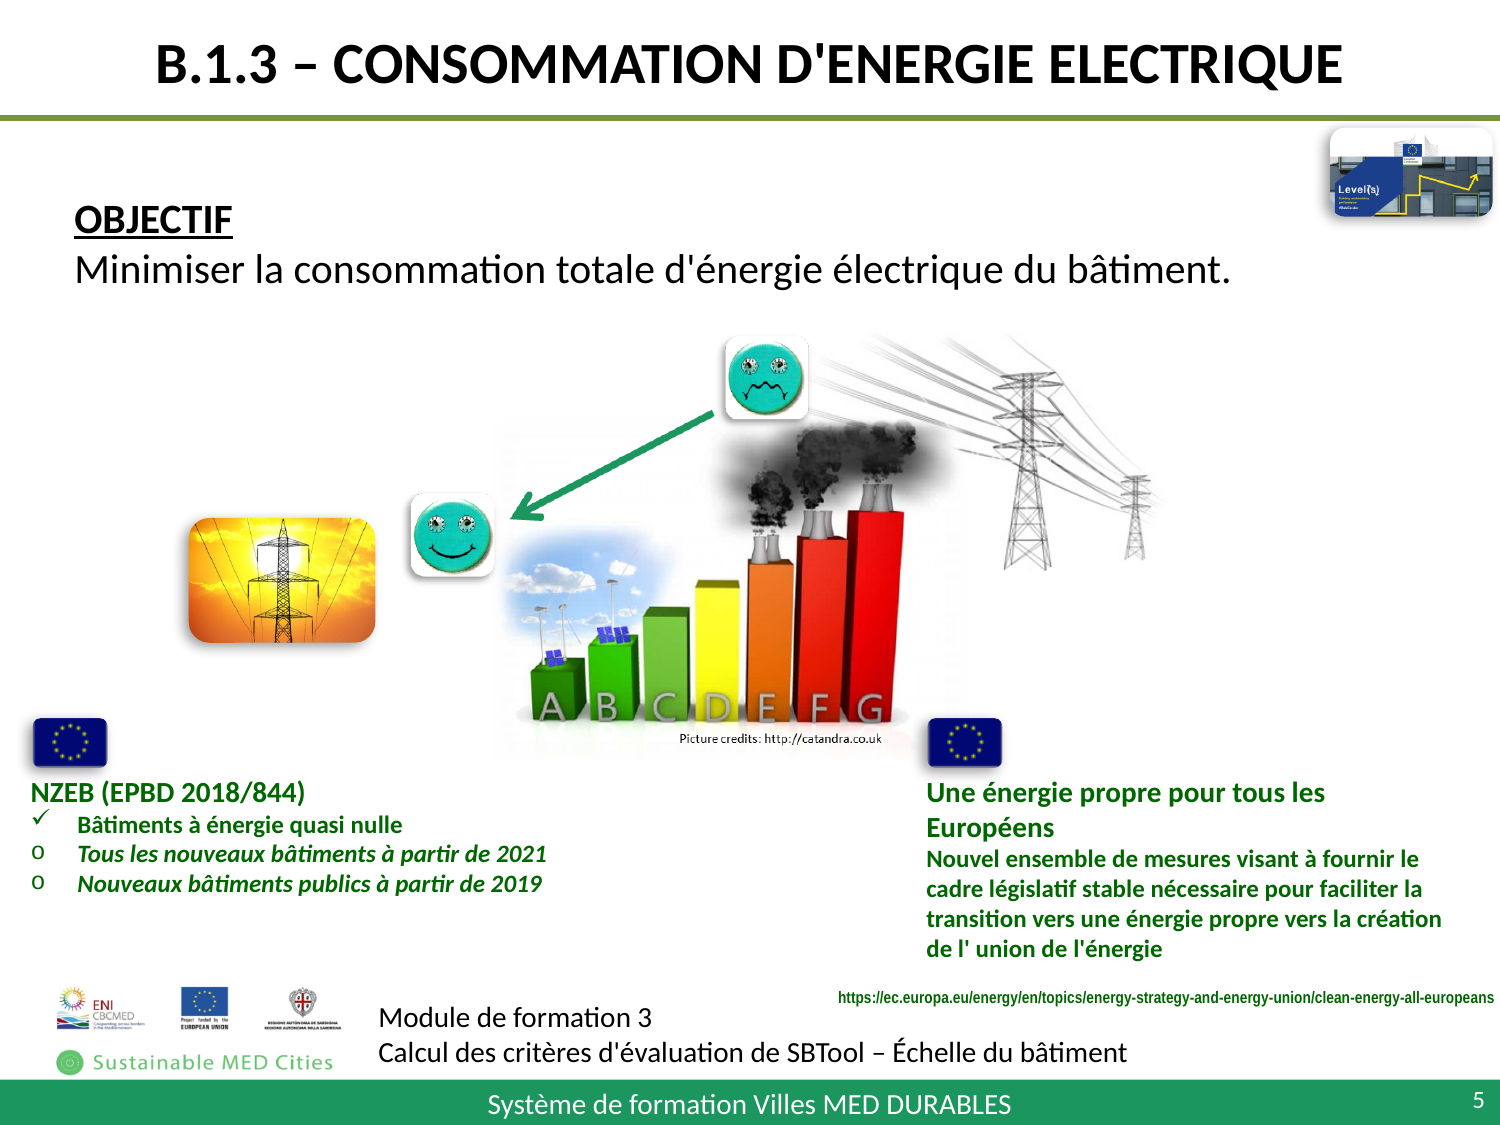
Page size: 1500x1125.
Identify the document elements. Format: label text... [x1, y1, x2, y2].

text_box NZEB (EPBD 2018/844) Bâtiments à énergie quasi nulle Tous les nouveaux bâtiments à partir de 2021 Nouveaux bâtiments publics à partir de 2019 [15, 765, 687, 936]
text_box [188, 325, 1168, 769]
title B.1.3 – CONSOMMATION D'ENERGIE ELECTRIQUE [0, 0, 1500, 121]
picture [32, 717, 108, 769]
picture [1329, 127, 1493, 217]
list OBJECTIF Minimiser la consommation totale d'énergie électrique du bâtiment. [59, 184, 1441, 412]
text_box Une énergie propre pour tous les Européens Nouvel ensemble de mesures visant à fournir le cadre législatif stable nécessaire pour faciliter la transition vers une énergie propre vers la création de l' union de l'énergie [911, 765, 1470, 970]
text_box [0, 972, 1500, 1125]
picture [927, 717, 1003, 769]
